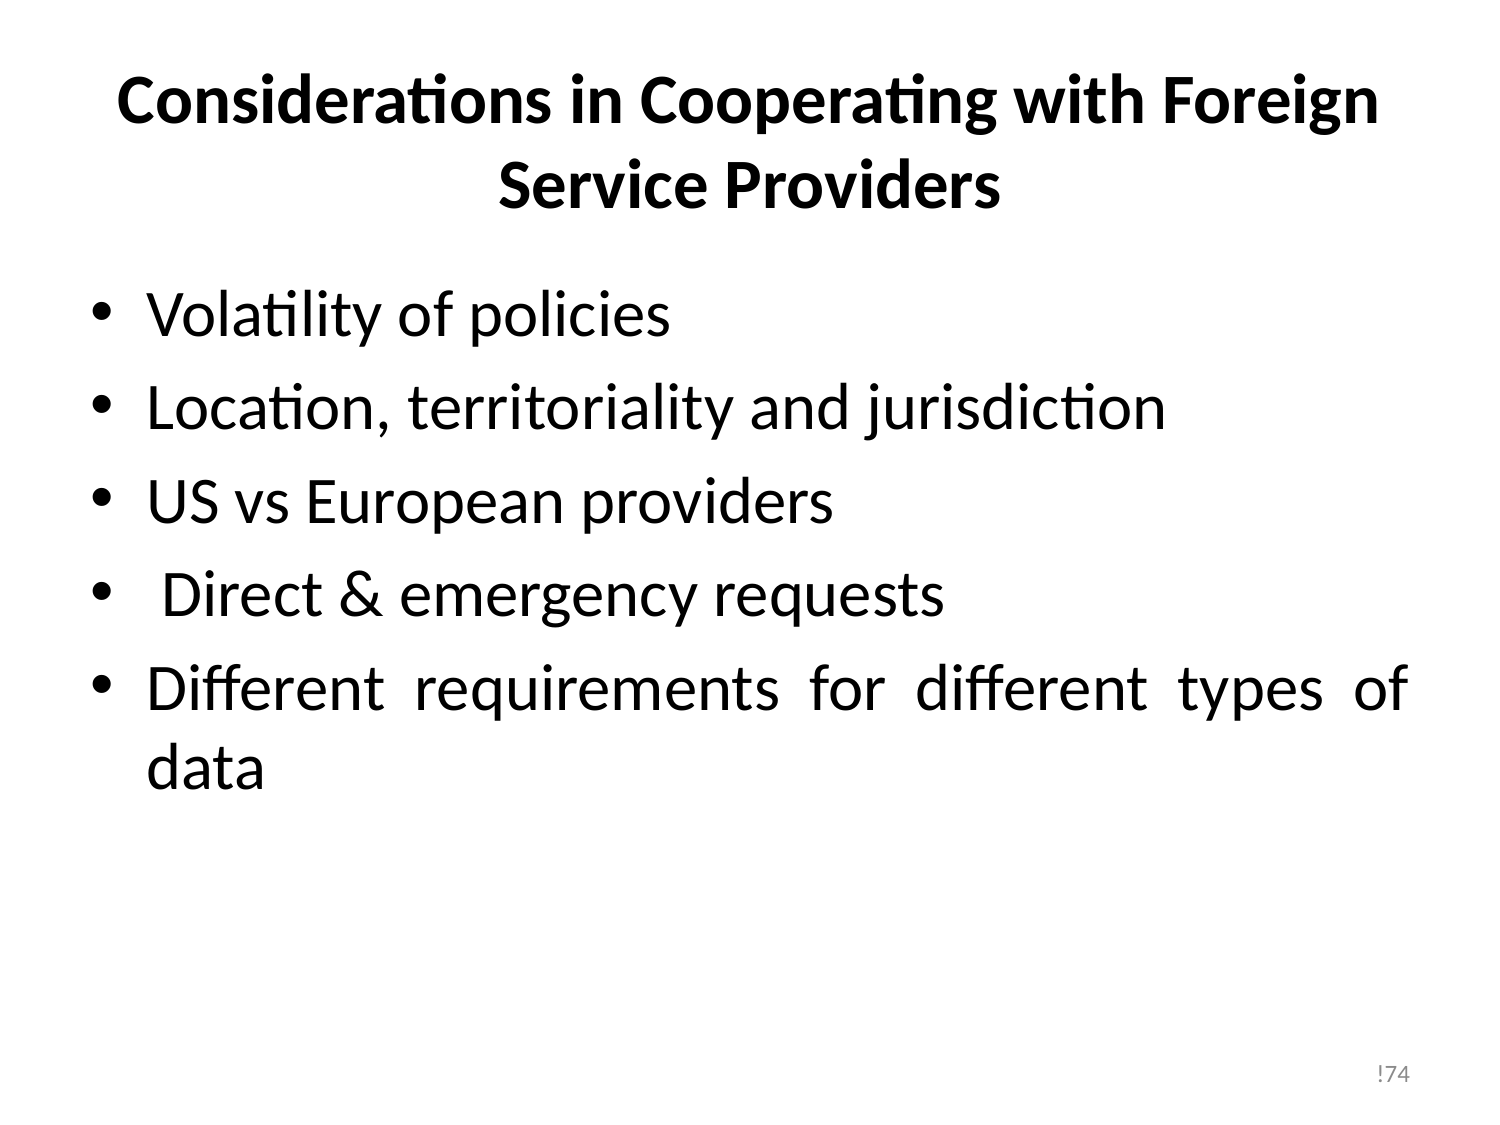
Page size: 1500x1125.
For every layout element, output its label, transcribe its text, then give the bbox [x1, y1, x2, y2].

title Considerations in Cooperating with Foreign Service Providers [75, 45, 1425, 233]
slide_number !74 [1074, 1042, 1425, 1103]
list Volatility of policies Location, territoriality and jurisdiction US vs European providers Direct & emergency requests Different requirements for different types of data [75, 262, 1425, 1005]
